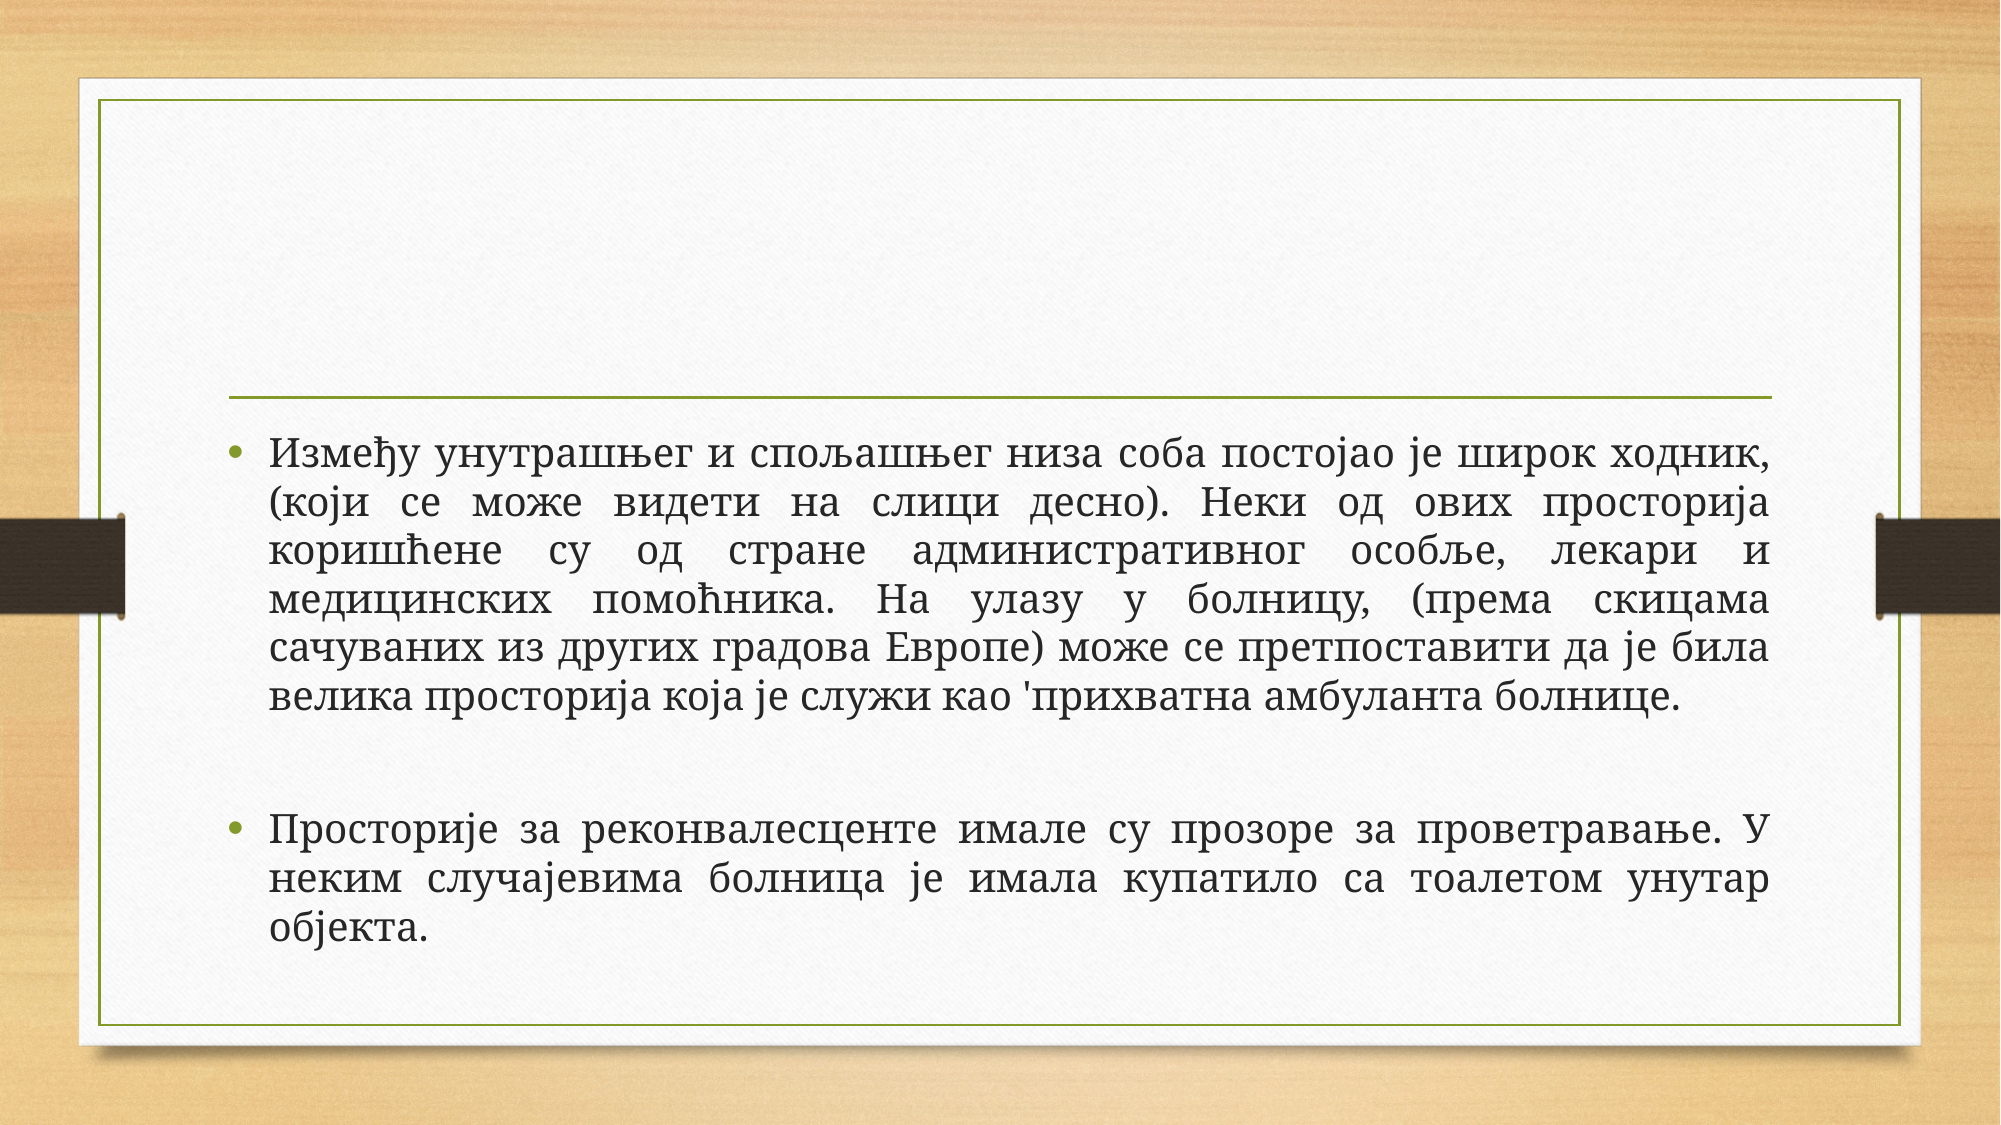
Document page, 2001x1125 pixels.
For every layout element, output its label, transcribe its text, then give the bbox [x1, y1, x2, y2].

list Између унутрашњег и спољашњег низа соба постојао је широк ходник, (који се може видети на слици десно). Неки од ових просторија коришћене су од стране административног особље, лекари и медицинских помоћника. На улазу у болницу, (према скицама сачуваних из других градова Европе) може се претпоставити да је била велика просторија која је служи као 'прихватна амбуланта болнице. Просторије за реконвалесценте имале су прозоре за проветравање. У неким случајевима болница је имала купатило са тоалетом унутар објекта. [212, 419, 1788, 964]
picture [0, 0, 2001, 1125]
